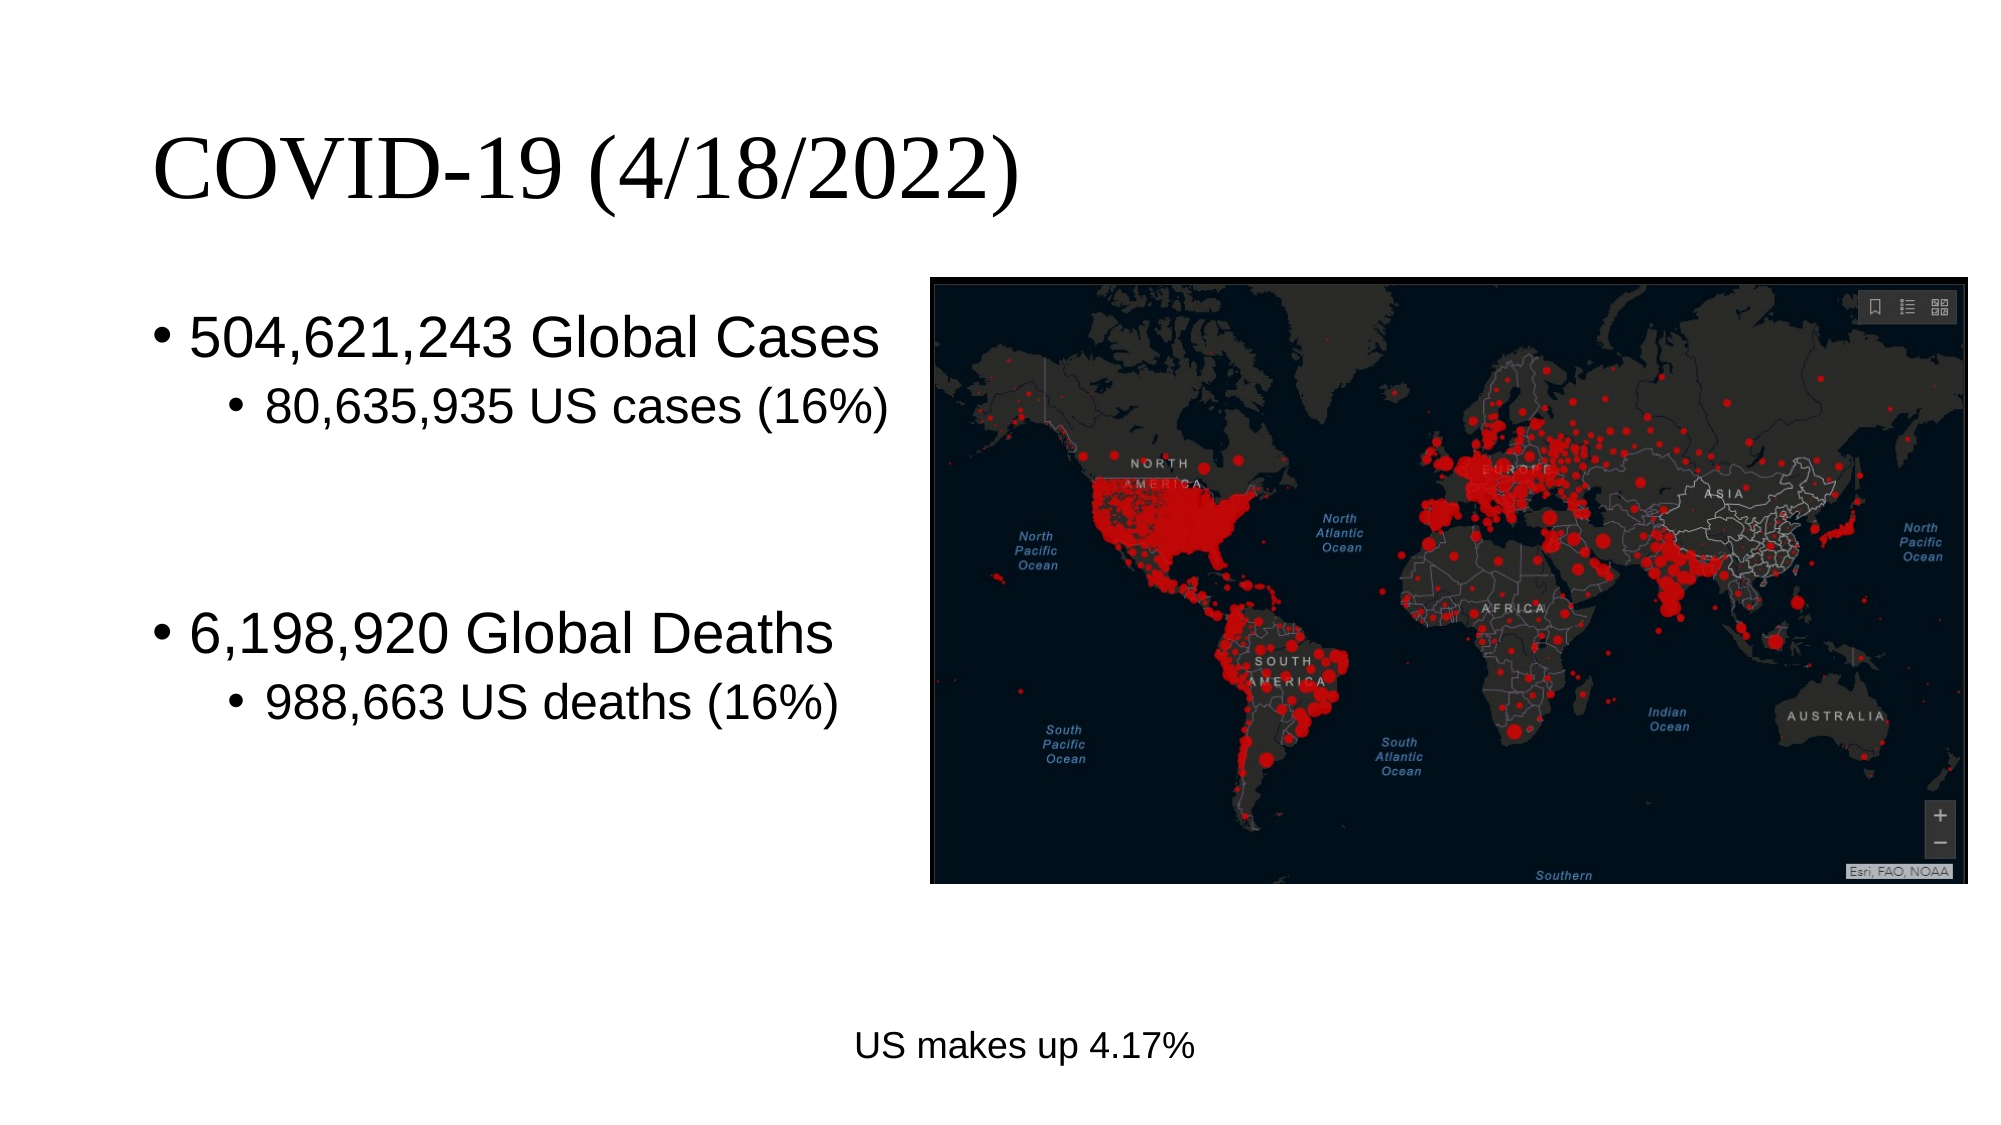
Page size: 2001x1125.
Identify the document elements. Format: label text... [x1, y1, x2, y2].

list 504,621,243 Global Cases 80,635,935 US cases (16%) 6,198,920 Global Deaths 988,663 US deaths (16%) [137, 299, 988, 1014]
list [930, 277, 1968, 884]
text_box US makes up 4.17% [839, 1013, 1211, 1073]
title COVID-19 (4/18/2022) [137, 59, 1863, 278]
